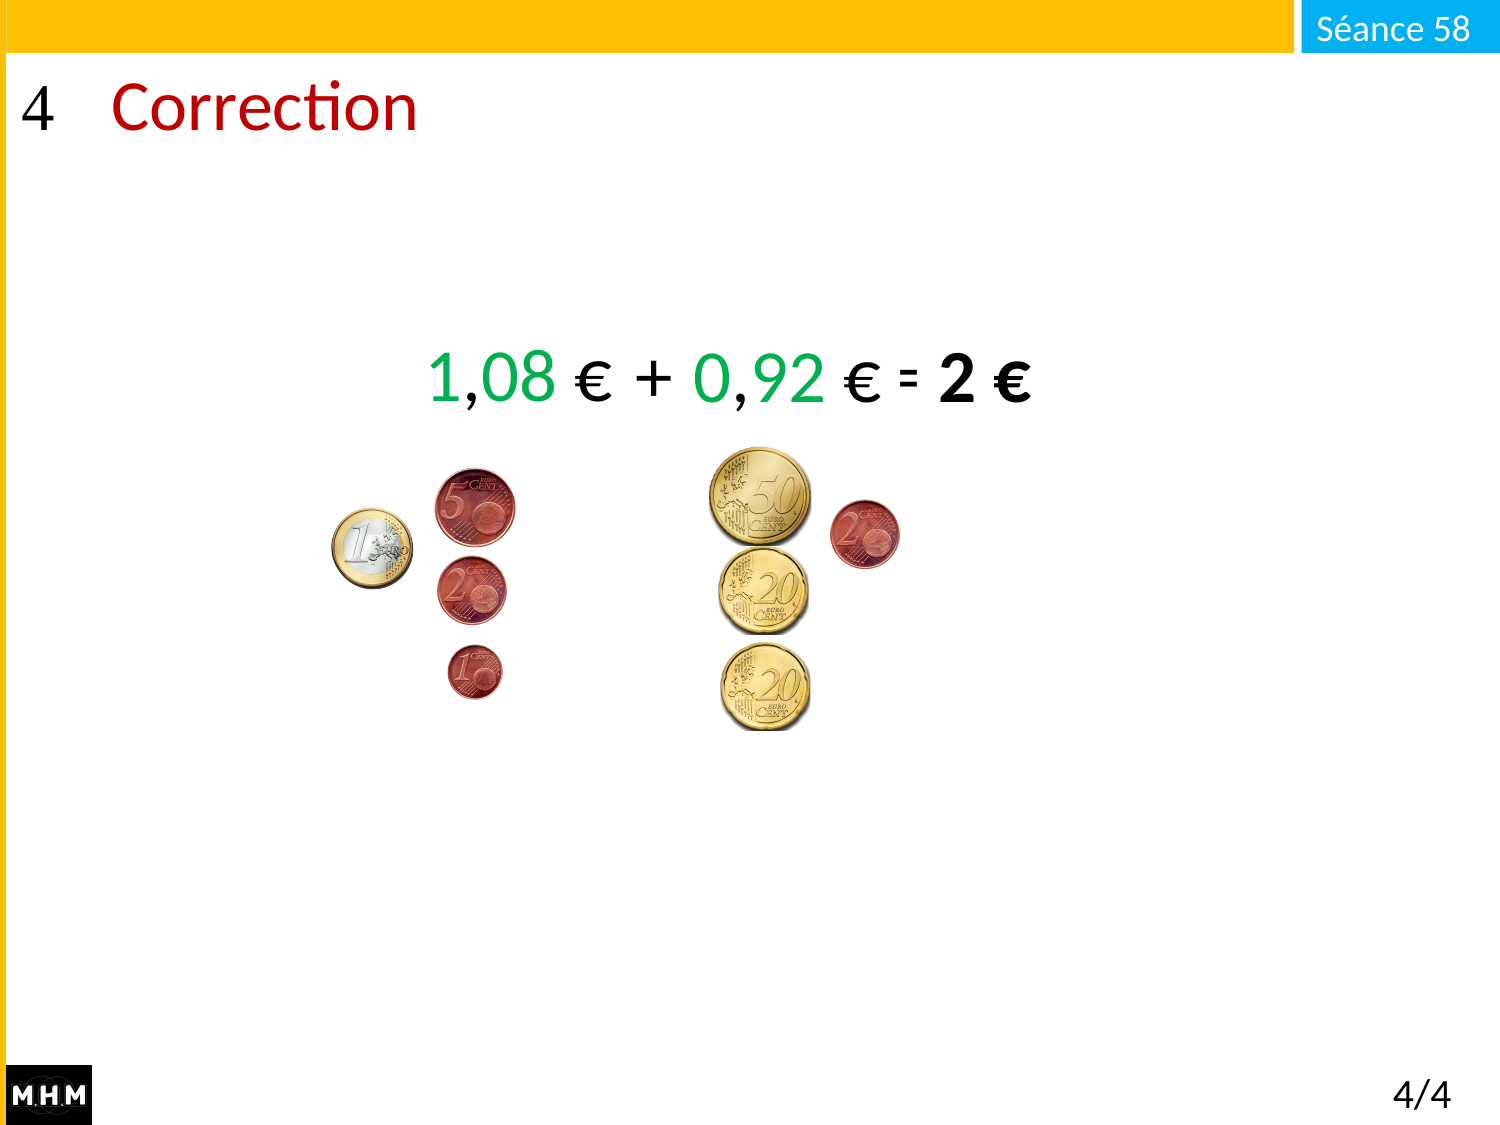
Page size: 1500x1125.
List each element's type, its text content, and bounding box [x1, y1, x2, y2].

text_box …,… € + …,… € = 2 € [302, 275, 674, 425]
picture [6, 1065, 92, 1125]
list 4/4 [1344, 1064, 1500, 1125]
picture [331, 507, 414, 590]
text_box …,… € + …,… € = 2 € [901, 275, 1170, 425]
title Correction [96, 60, 1391, 154]
picture [720, 642, 811, 731]
picture [445, 642, 505, 702]
picture [829, 498, 901, 570]
picture [434, 466, 516, 549]
text_box 0,92 € [674, 275, 901, 426]
picture [708, 445, 812, 635]
text_box 1,08 € [405, 274, 631, 424]
picture [436, 554, 508, 626]
